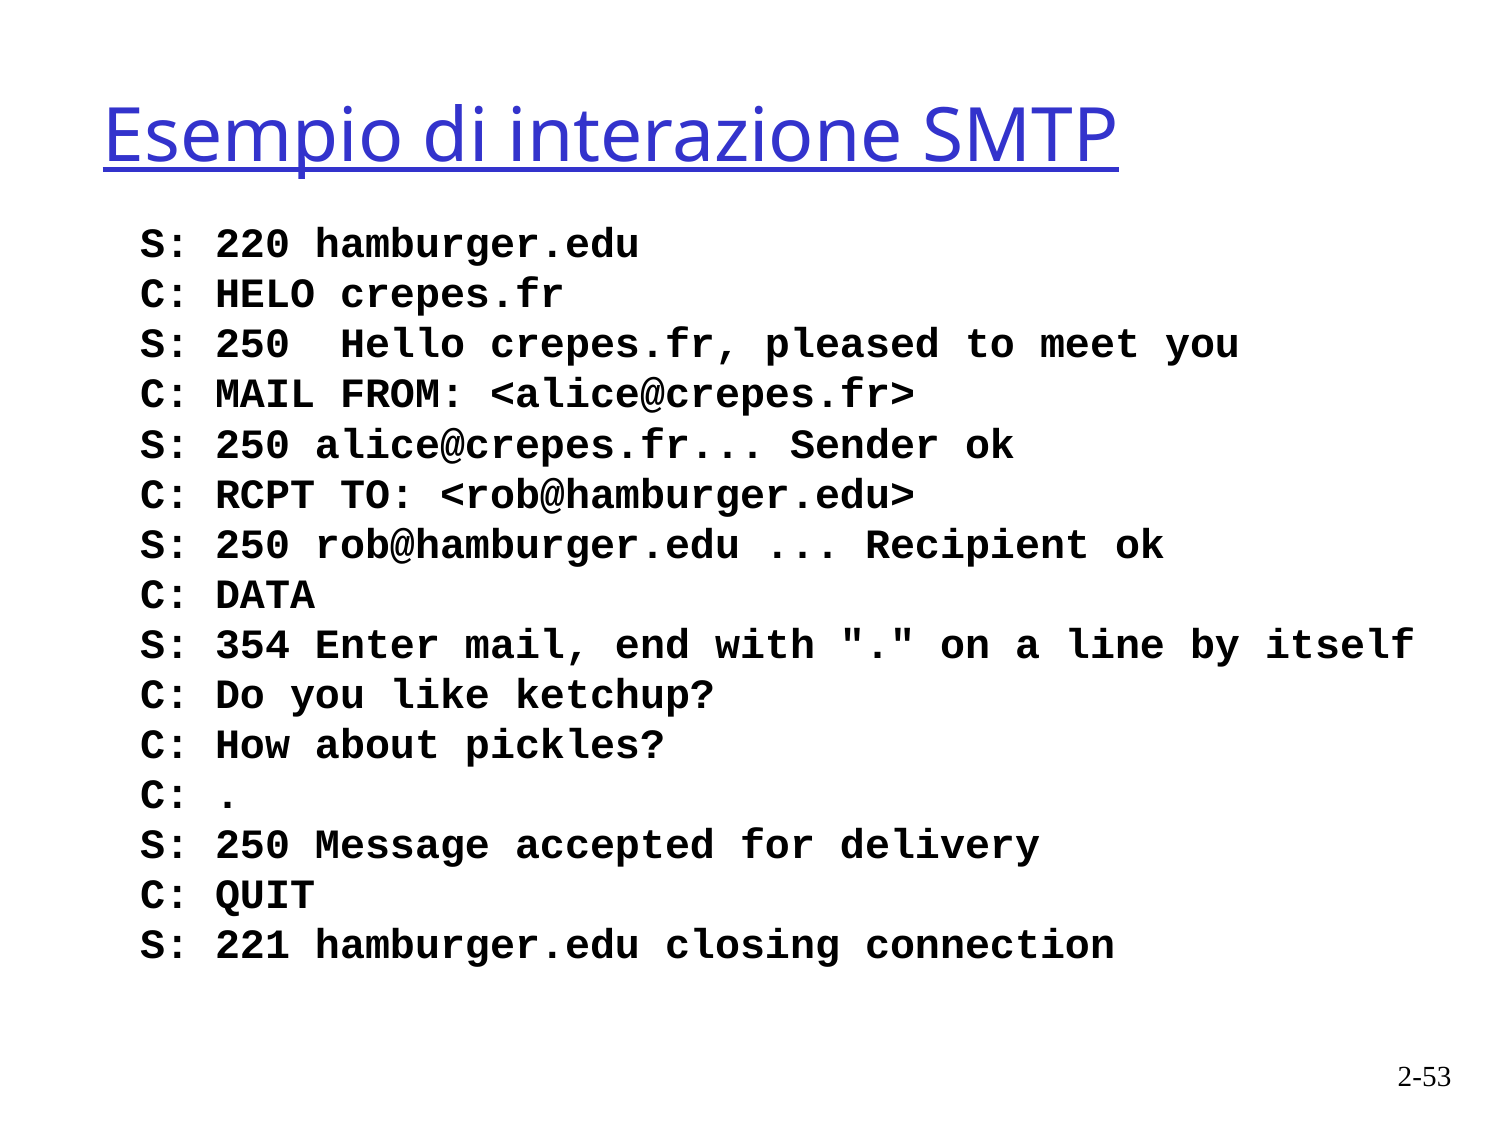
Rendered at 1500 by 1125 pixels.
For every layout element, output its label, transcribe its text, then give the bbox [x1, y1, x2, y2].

text_box S: 220 hamburger.edu C: HELO crepes.fr S: 250 Hello crepes.fr, pleased to meet you C: MAIL FROM: <alice@crepes.fr> S: 250 alice@crepes.fr... Sender ok C: RCPT TO: <rob@hamburger.edu> S: 250 rob@hamburger.edu ... Recipient ok C: DATA S: 354 Enter mail, end with "." on a line by itself C: Do you like ketchup? C: How about pickles? C: . S: 250 Message accepted for delivery C: QUIT S: 221 hamburger.edu closing connection [0, 208, 1455, 974]
title Esempio di interazione SMTP [87, 37, 1363, 208]
slide_number 2-53 [1362, 1049, 1467, 1125]
